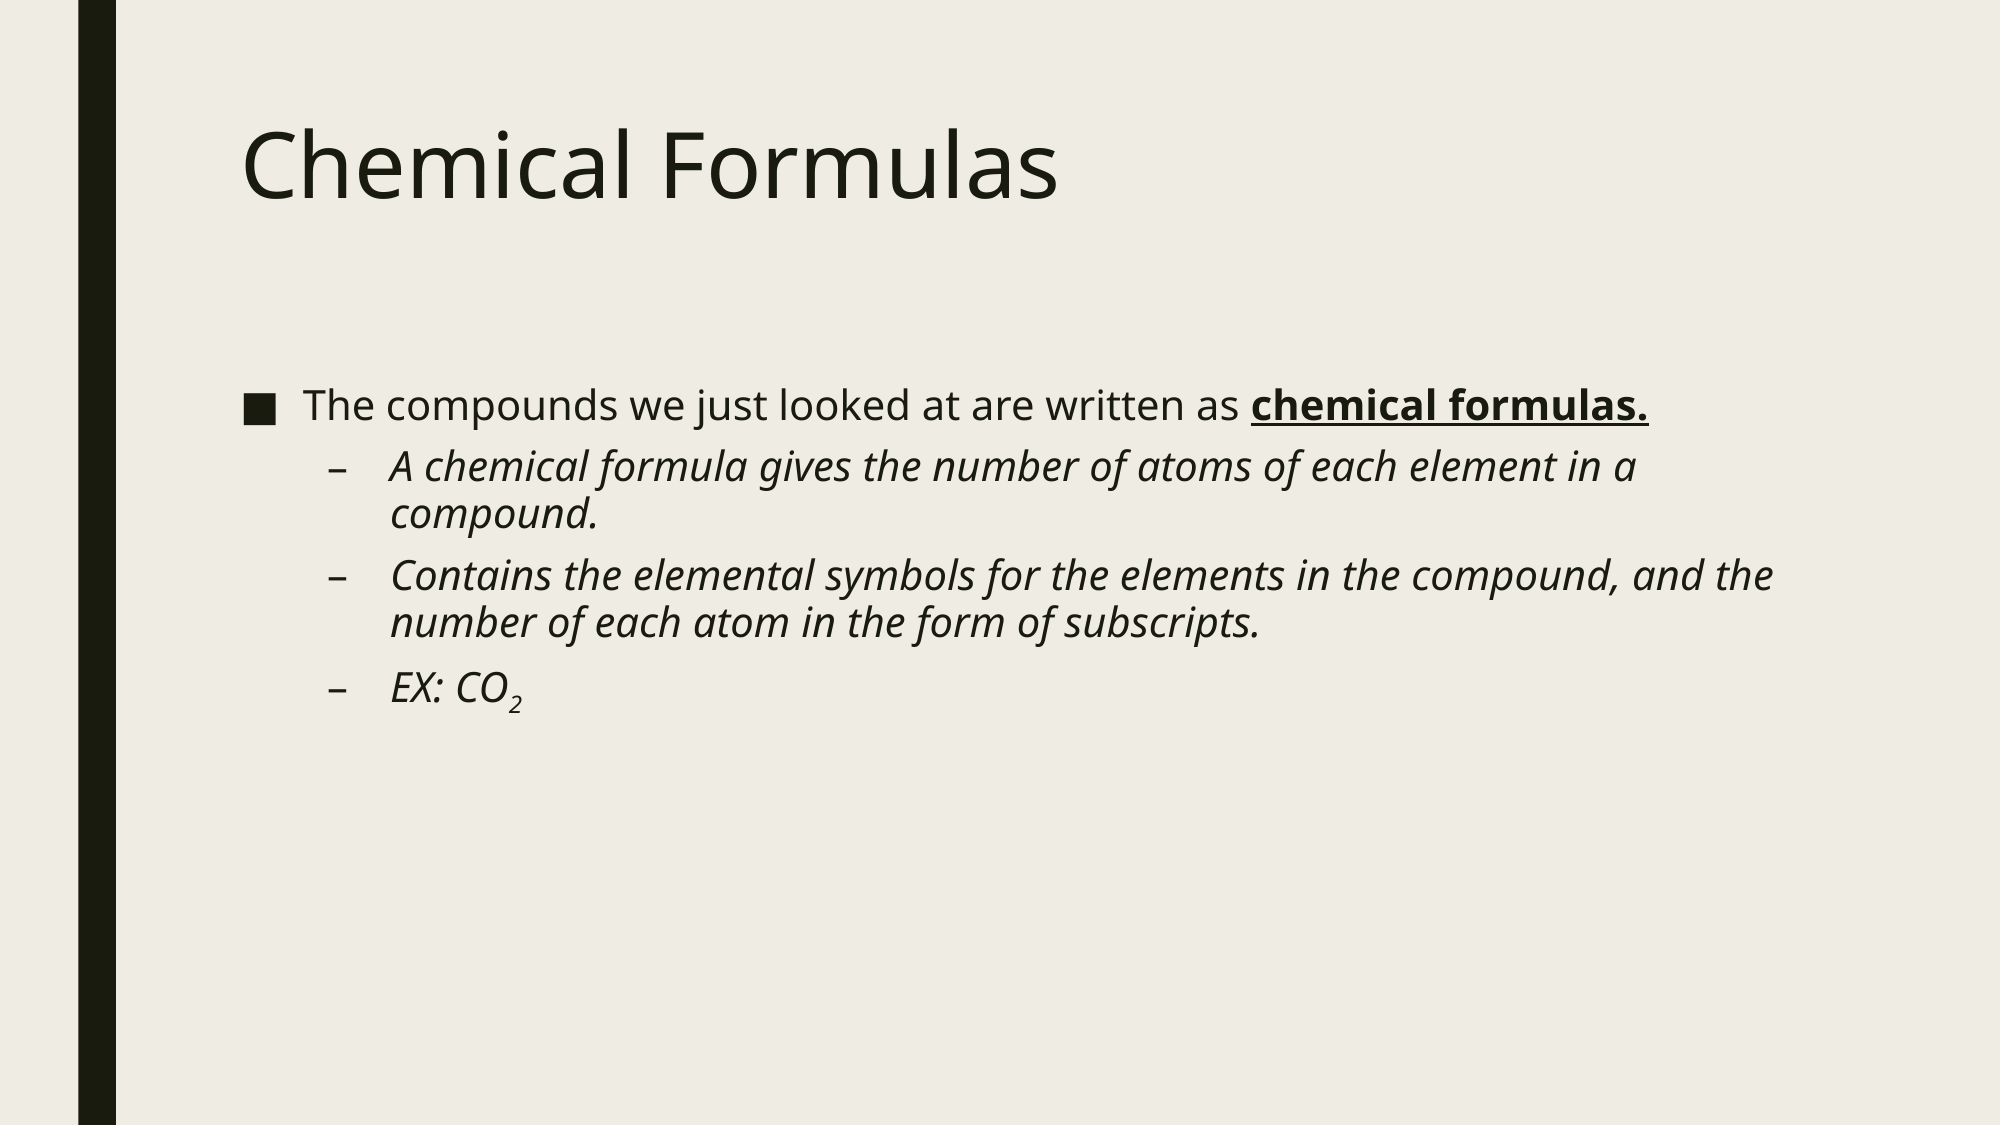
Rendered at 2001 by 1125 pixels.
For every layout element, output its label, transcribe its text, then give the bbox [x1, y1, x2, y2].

title Chemical Formulas [225, 112, 1800, 357]
list The compounds we just looked at are written as chemical formulas. A chemical formula gives the number of atoms of each element in a compound. Contains the elemental symbols for the elements in the compound, and the number of each atom in the form of subscripts. EX: CO2 [225, 375, 1800, 963]
